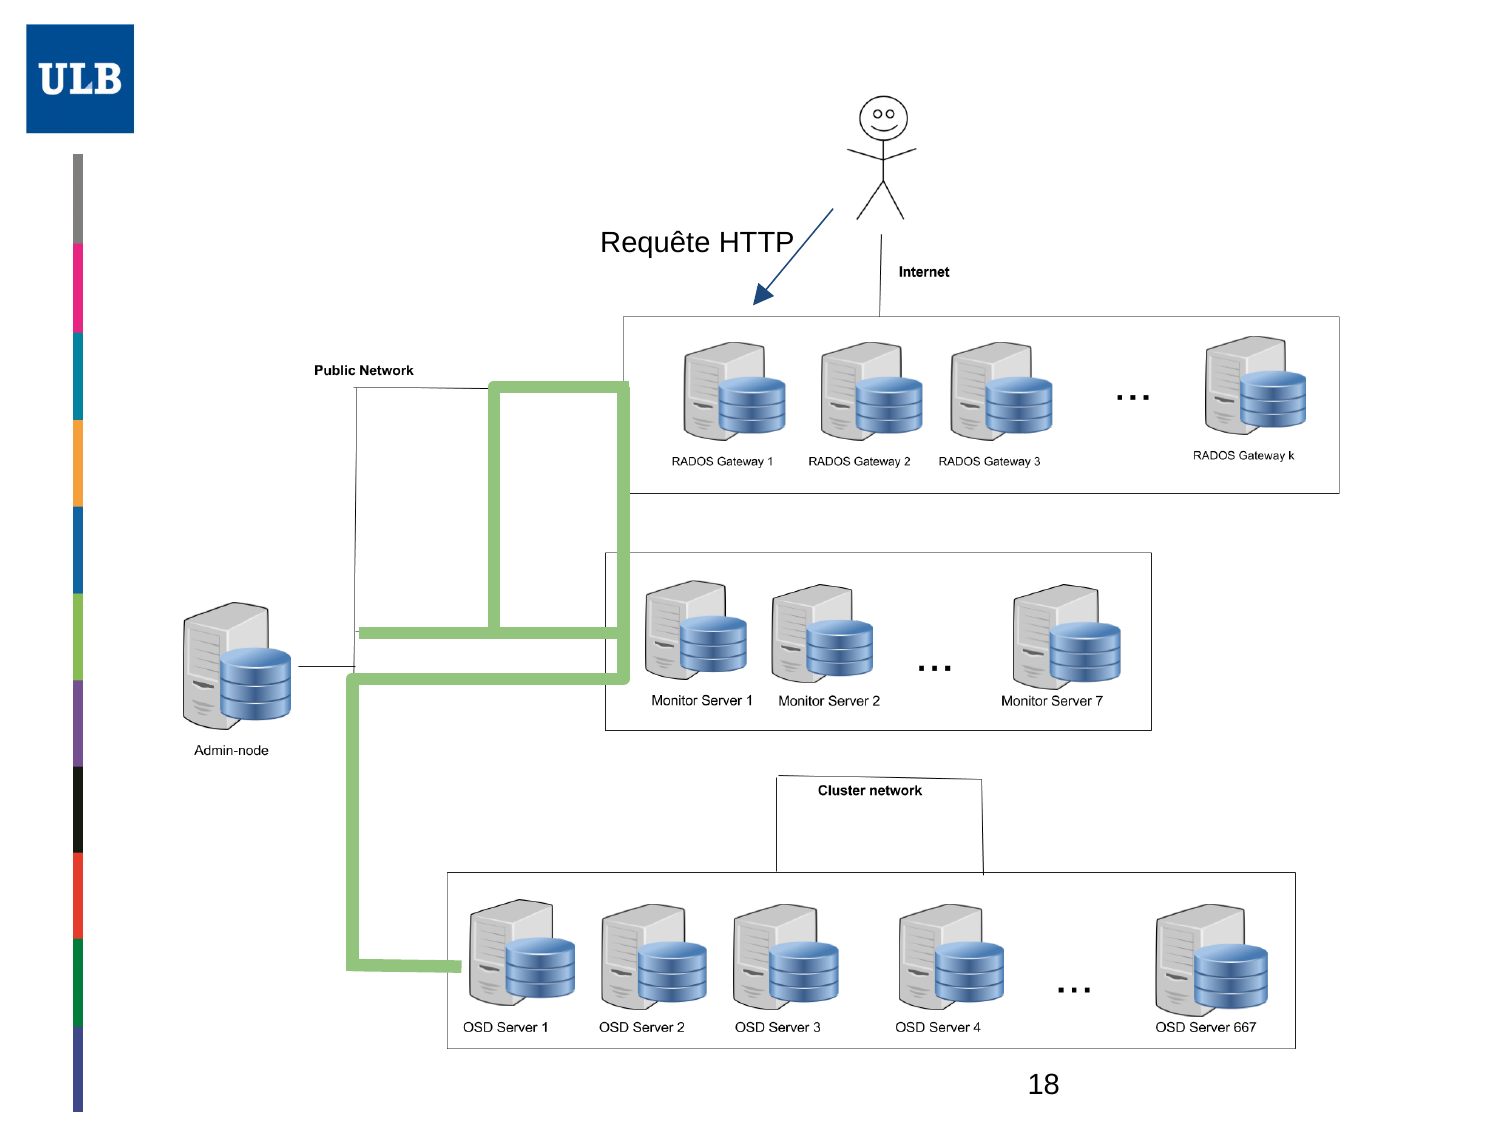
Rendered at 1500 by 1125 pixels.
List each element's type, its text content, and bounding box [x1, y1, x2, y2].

picture [73, 154, 83, 333]
picture [73, 420, 83, 1112]
slide_number 18 [1012, 1074, 1350, 1113]
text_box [195, 543, 780, 815]
picture [7, 24, 1477, 1067]
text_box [358, 386, 630, 541]
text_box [752, 208, 834, 306]
